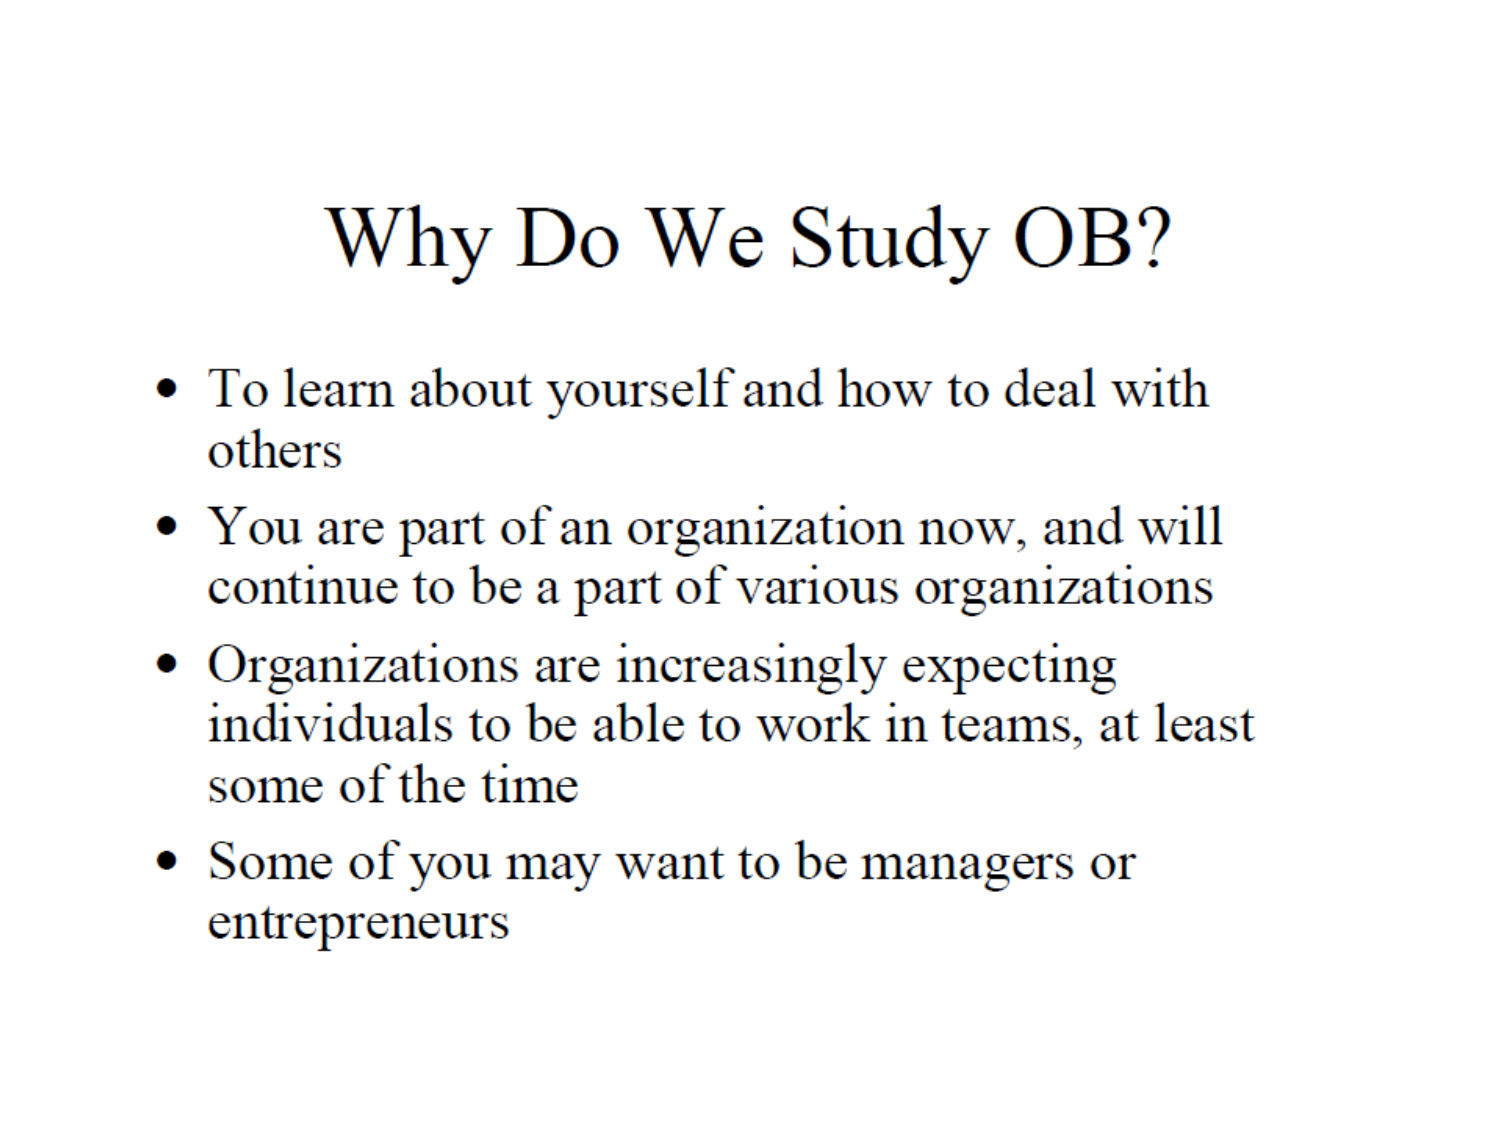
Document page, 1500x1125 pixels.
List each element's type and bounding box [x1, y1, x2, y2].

picture [93, 144, 1407, 981]
